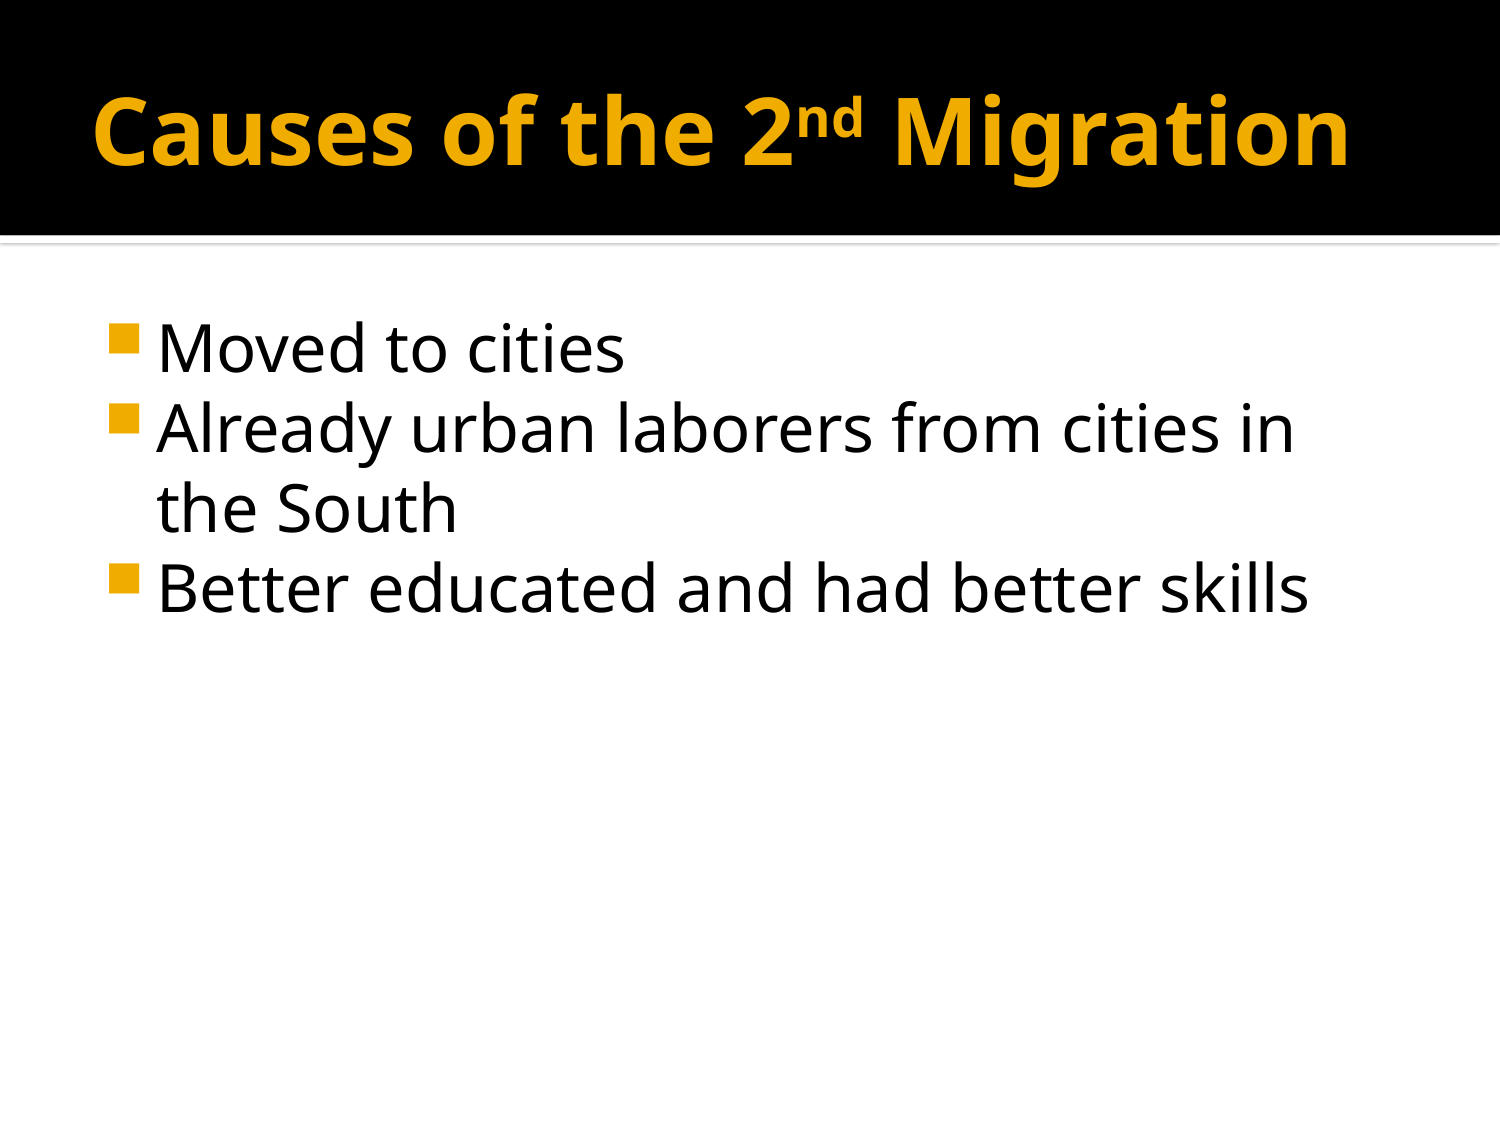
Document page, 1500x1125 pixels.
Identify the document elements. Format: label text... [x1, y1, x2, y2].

title Causes of the 2nd Migration [75, 25, 1425, 231]
list Moved to cities Already urban laborers from cities in the South Better educated and had better skills [75, 291, 1425, 1050]
